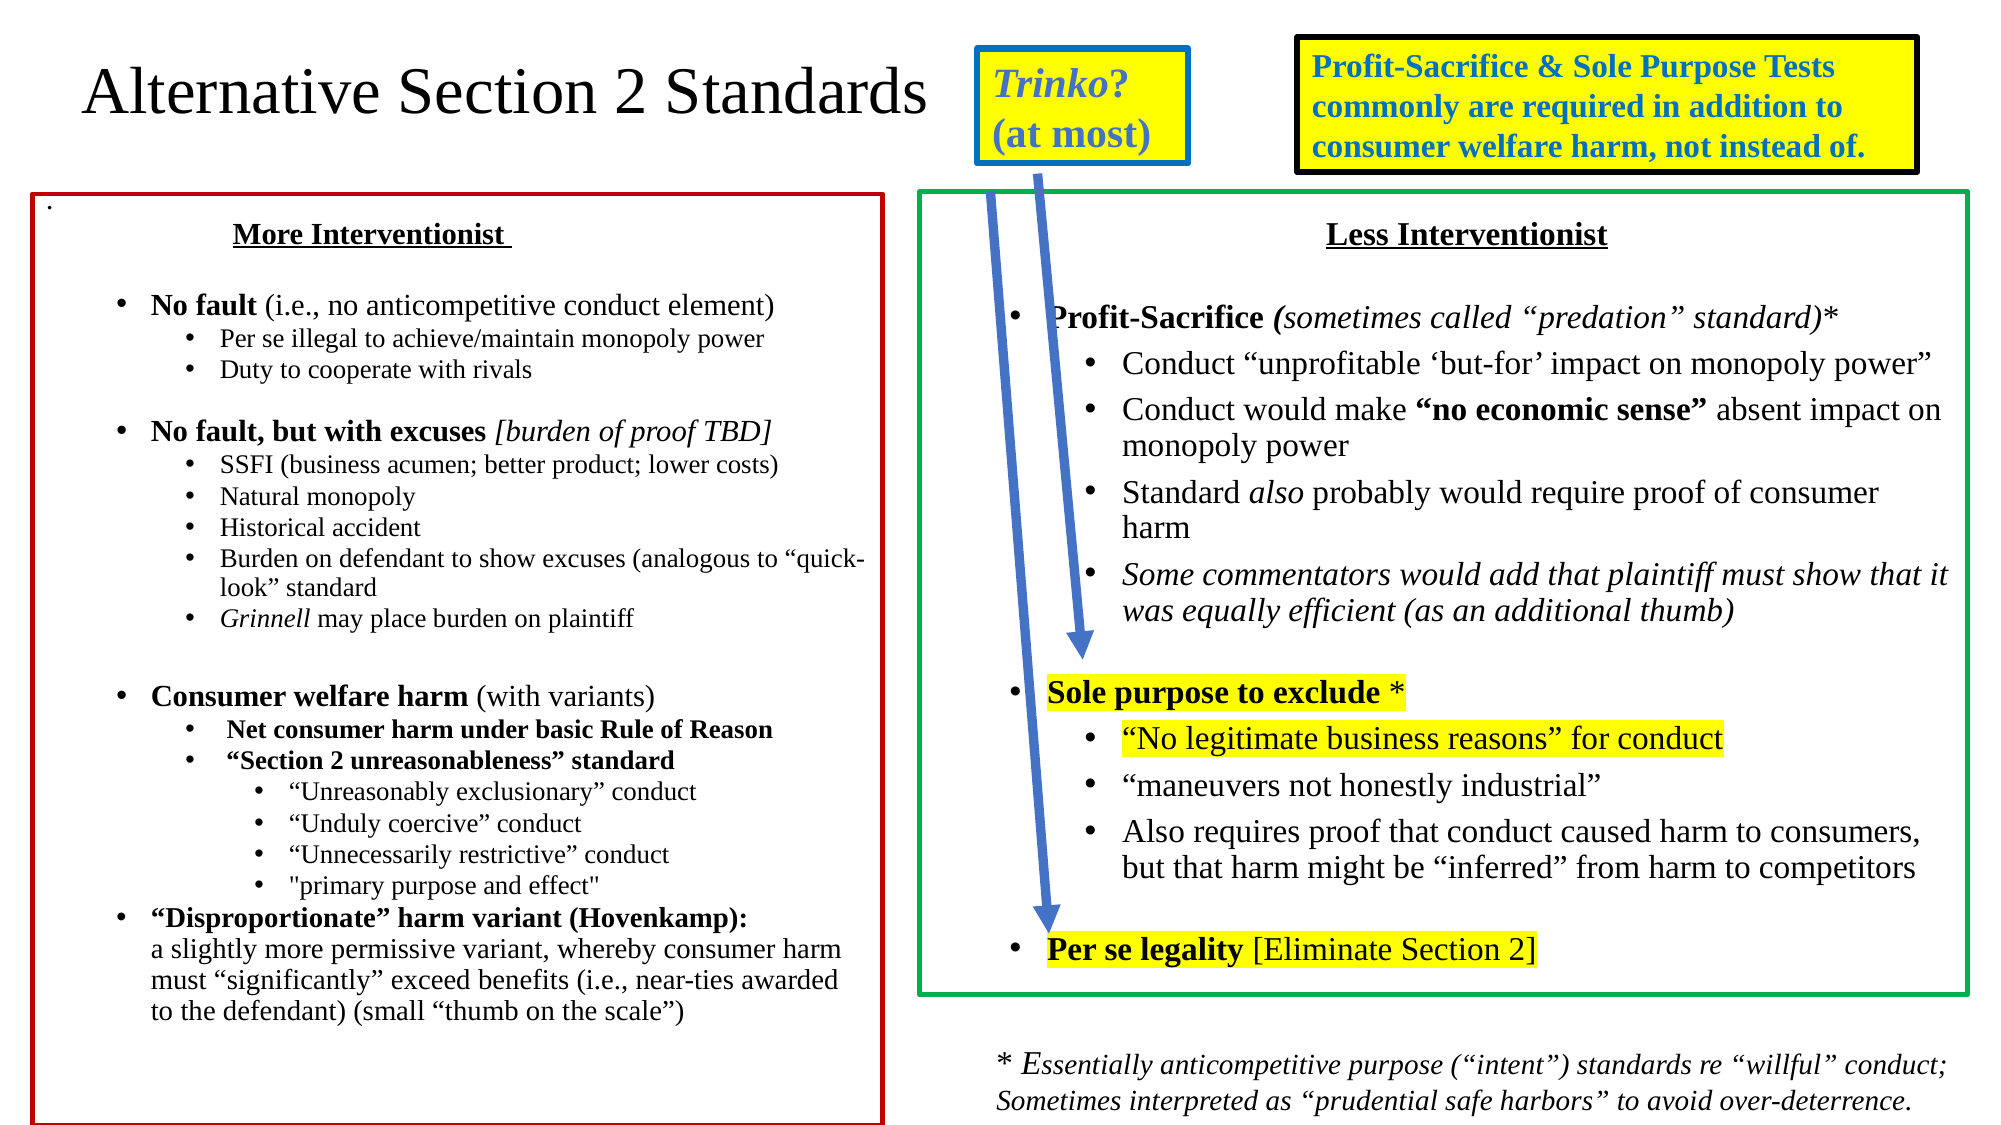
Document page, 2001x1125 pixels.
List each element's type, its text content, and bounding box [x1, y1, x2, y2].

text_box Profit-Sacrifice & Sole Purpose Tests commonly are required in addition to consumer welfare harm, not instead of. [1297, 37, 1918, 172]
list Less Interventionist Profit-Sacrifice (sometimes called “predation” standard)* Conduct “unprofitable ‘but-for’ impact on monopoly power” Conduct would make “no economic sense” absent impact on monopoly power Standard also probably would require proof of consumer harm Some commentators would add that plaintiff must show that it was equally efficient (as an additional thumb) Sole purpose to exclude * “No legitimate business reasons” for conduct “maneuvers not honestly industrial” Also requires proof that conduct caused harm to consumers, but that harm might be “inferred” from harm to competitors Per se legality [Eliminate Section 2] [919, 191, 1968, 995]
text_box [990, 191, 1049, 934]
text_box * Essentially anticompetitive purpose (“intent”) standards re “willful” conduct; Sometimes interpreted as “prudential safe harbors” to avoid over-deterrence. [906, 1034, 2000, 1124]
text_box Trinko? (at most) [977, 48, 1189, 164]
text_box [1037, 173, 1083, 660]
list More Interventionist No fault (i.e., no anticompetitive conduct element) Per se illegal to achieve/maintain monopoly power Duty to cooperate with rivals No fault, but with excuses [burden of proof TBD] SSFI (business acumen; better product; lower costs) Natural monopoly Historical accident Burden on defendant to show excuses (analogous to “quick-look” standard Grinnell may place burden on plaintiff Consumer welfare harm (with variants) Net consumer harm under basic Rule of Reason “Section 2 unreasonableness” standard “Unreasonably exclusionary” conduct “Unduly coercive” conduct “Unnecessarily restrictive” conduct "primary purpose and effect" “Disproportionate” harm variant (Hovenkamp): a slightly more permissive variant, whereby consumer harm must “significantly” exceed benefits (i.e., near-ties awarded to the defendant) (small “thumb on the scale”) [32, 194, 883, 1125]
title Alternative Section 2 Standards [66, 0, 1792, 202]
